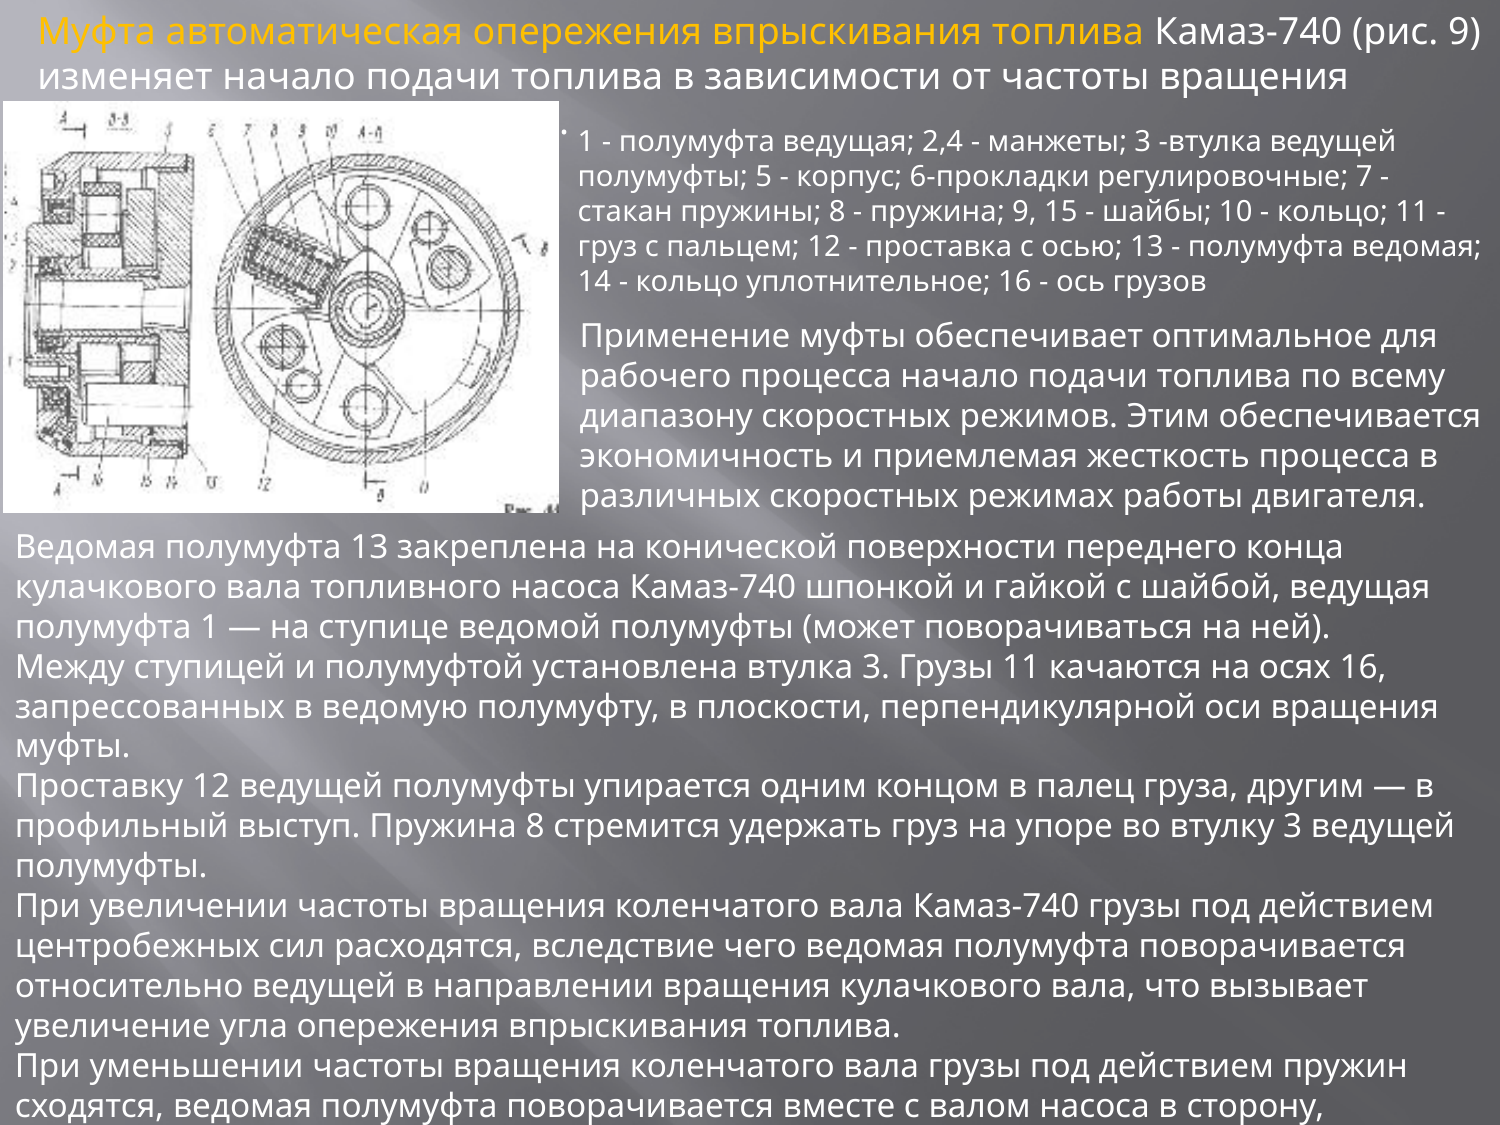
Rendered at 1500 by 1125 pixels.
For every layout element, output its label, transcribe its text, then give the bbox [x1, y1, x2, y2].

picture [2, 101, 559, 513]
text_box Ведомая полумуфта 13 закреплена на конической поверхности переднего конца кулачкового вала топливного насоса Камаз-740 шпонкой и гайкой с шайбой, ведущая полумуфта 1 — на ступице ведомой полумуфты (может поворачиваться на ней). Между ступицей и полумуфтой установлена втулка 3. Грузы 11 качаются на осях 16, запрессованных в ведомую полумуфту, в плоскости, перпендикулярной оси вращения муфты. Проставку 12 ведущей полумуфты упирается одним концом в палец груза, другим — в профильный выступ. Пружина 8 стремится удержать груз на упоре во втулку 3 ведущей полумуфты. При увеличении частоты вращения коленчатого вала Камаз-740 грузы под действием центробежных сил расходятся, вследствие чего ведомая полумуфта поворачивается относительно ведущей в направлении вращения кулачкового вала, что вызывает увеличение угла опережения впрыскивания топлива. При уменьшении частоты вращения коленчатого вала грузы под действием пружин сходятся, ведомая полумуфта поворачивается вместе с валом насоса в сторону, противоположную направлению вращения вала, что вызывает уменьшение угла опережения подачи топлива. [0, 517, 1500, 1125]
text_box Применение муфты обеспечивает оптимальное для рабочего процесса начало подачи топлива по всему диапазону скоростных режимов. Этим обеспечивается экономичность и приемлемая жесткость процесса в различных скоростных режимах работы двигателя. [602, 307, 1500, 517]
list Муфта автоматическая опережения впрыскивания топлива Камаз-740 (рис. 9) изменяет начало подачи топлива в зависимости от частоты вращения коленчатого вала двигателя. [0, 0, 1500, 517]
text_box 1 - полумуфта ведущая; 2,4 - манжеты; 3 -втулка ведущей полумуфты; 5 - корпус; 6-прокладки регулировочные; 7 - стакан пружины; 8 - пружина; 9, 15 - шайбы; 10 - кольцо; 11 - груз с пальцем; 12 - проставка с осью; 13 - полумуфта ведомая; 14 - кольцо уплотнительное; 16 - ось грузов [584, 115, 1500, 305]
